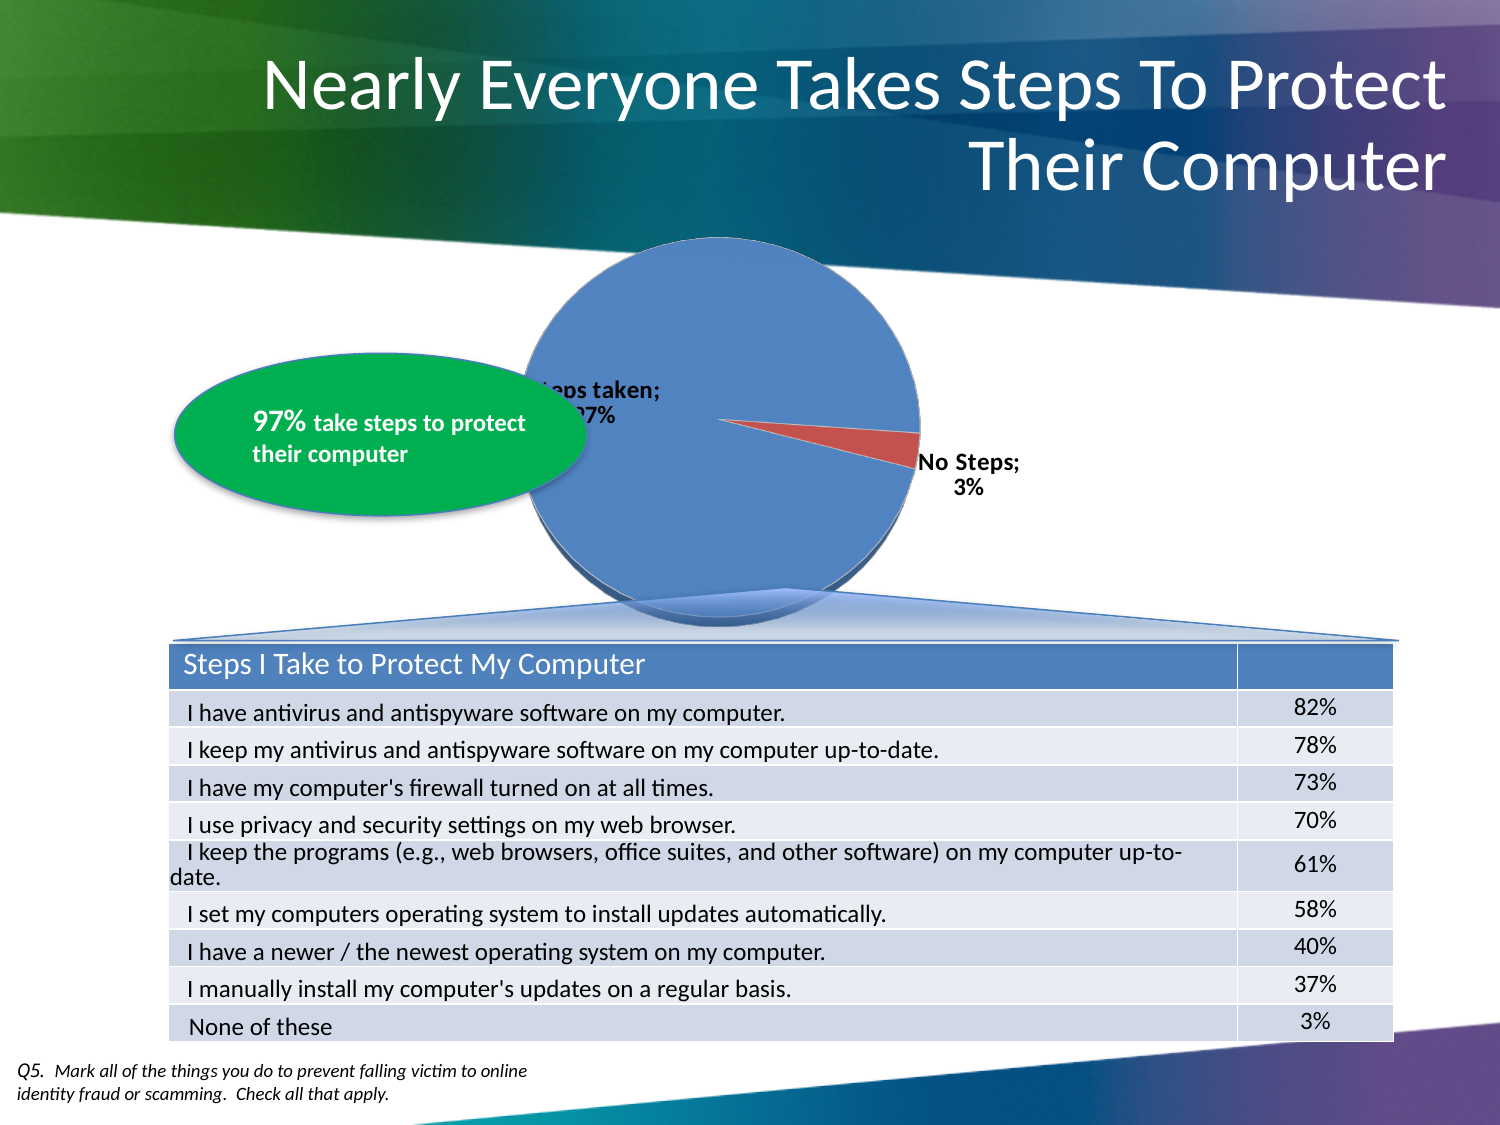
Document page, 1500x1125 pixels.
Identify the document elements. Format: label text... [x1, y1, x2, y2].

table_cell 58% [1238, 892, 1393, 928]
text_box [172, 616, 446, 642]
table_cell I have antivirus and antispyware software on my computer. [169, 691, 1237, 726]
table_cell I manually install my computer's updates on a regular basis. [169, 967, 1237, 1003]
table_cell I set my computers operating system to install updates automatically. [169, 892, 1237, 928]
table_cell 37% [1238, 967, 1393, 1003]
table_cell 82% [1238, 691, 1393, 726]
table_cell I keep the programs (e.g., web browsers, office suites, and other software) on my computer up-to-date. [169, 841, 1237, 891]
table_cell None of these [169, 1005, 1237, 1041]
table_cell I use privacy and security settings on my web browser. [169, 803, 1237, 839]
chart [448, 229, 1124, 635]
table_cell I have a newer / the newest operating system on my computer. [169, 930, 1237, 966]
table_header Steps I Take to Protect My Computer [169, 644, 1237, 689]
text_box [174, 353, 588, 516]
table_cell 70% [1238, 803, 1393, 839]
table_cell 78% [1238, 728, 1393, 764]
table_cell I have my computer's firewall turned on at all times. [169, 766, 1237, 801]
text_box [1124, 616, 1400, 642]
table_cell 40% [1238, 930, 1393, 966]
table_cell 73% [1238, 766, 1393, 801]
title Nearly Everyone Takes Steps To Protect Their Computer [0, 37, 1464, 226]
table_cell 3% [1238, 1005, 1393, 1041]
table_header [1238, 649, 1393, 689]
text_box Q5. Mark all of the things you do to prevent falling victim to online identity fraud or scamming. Check all that apply. [2, 1051, 588, 1112]
table_cell I keep my antivirus and antispyware software on my computer up-to-date. [169, 728, 1237, 764]
picture [0, 0, 1500, 1125]
table_cell 61% [1238, 841, 1393, 891]
